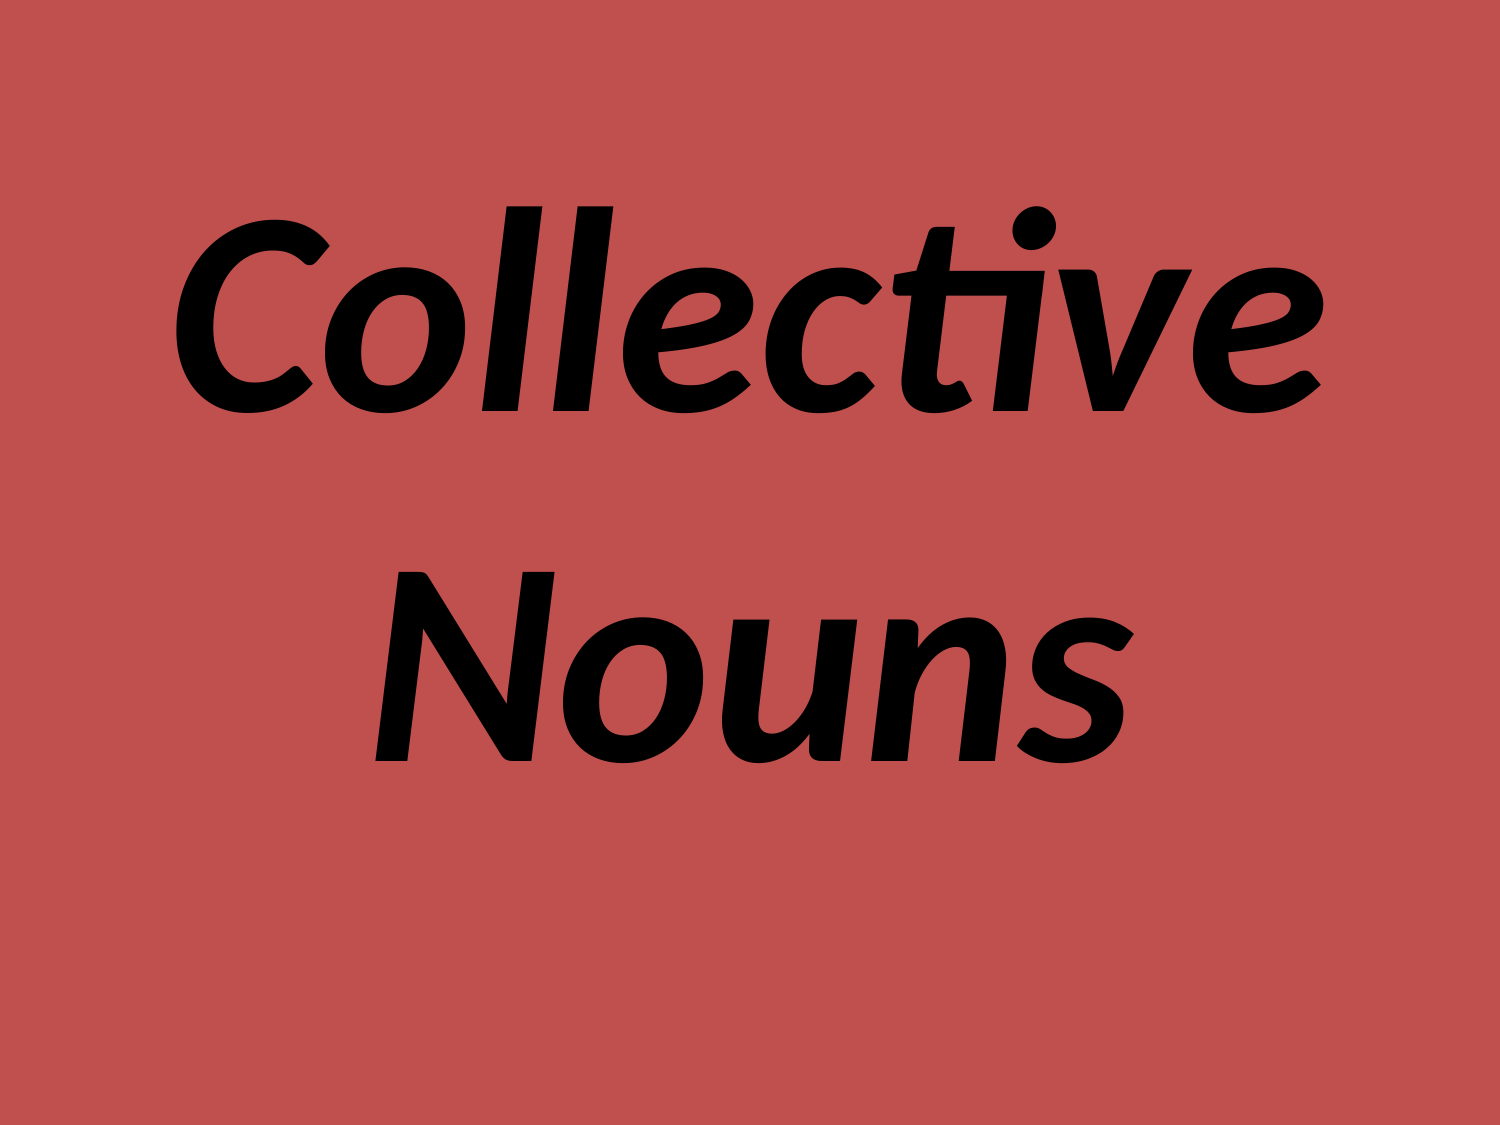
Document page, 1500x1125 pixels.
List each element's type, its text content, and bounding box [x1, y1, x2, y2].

title Collective Nouns [112, 349, 1388, 591]
